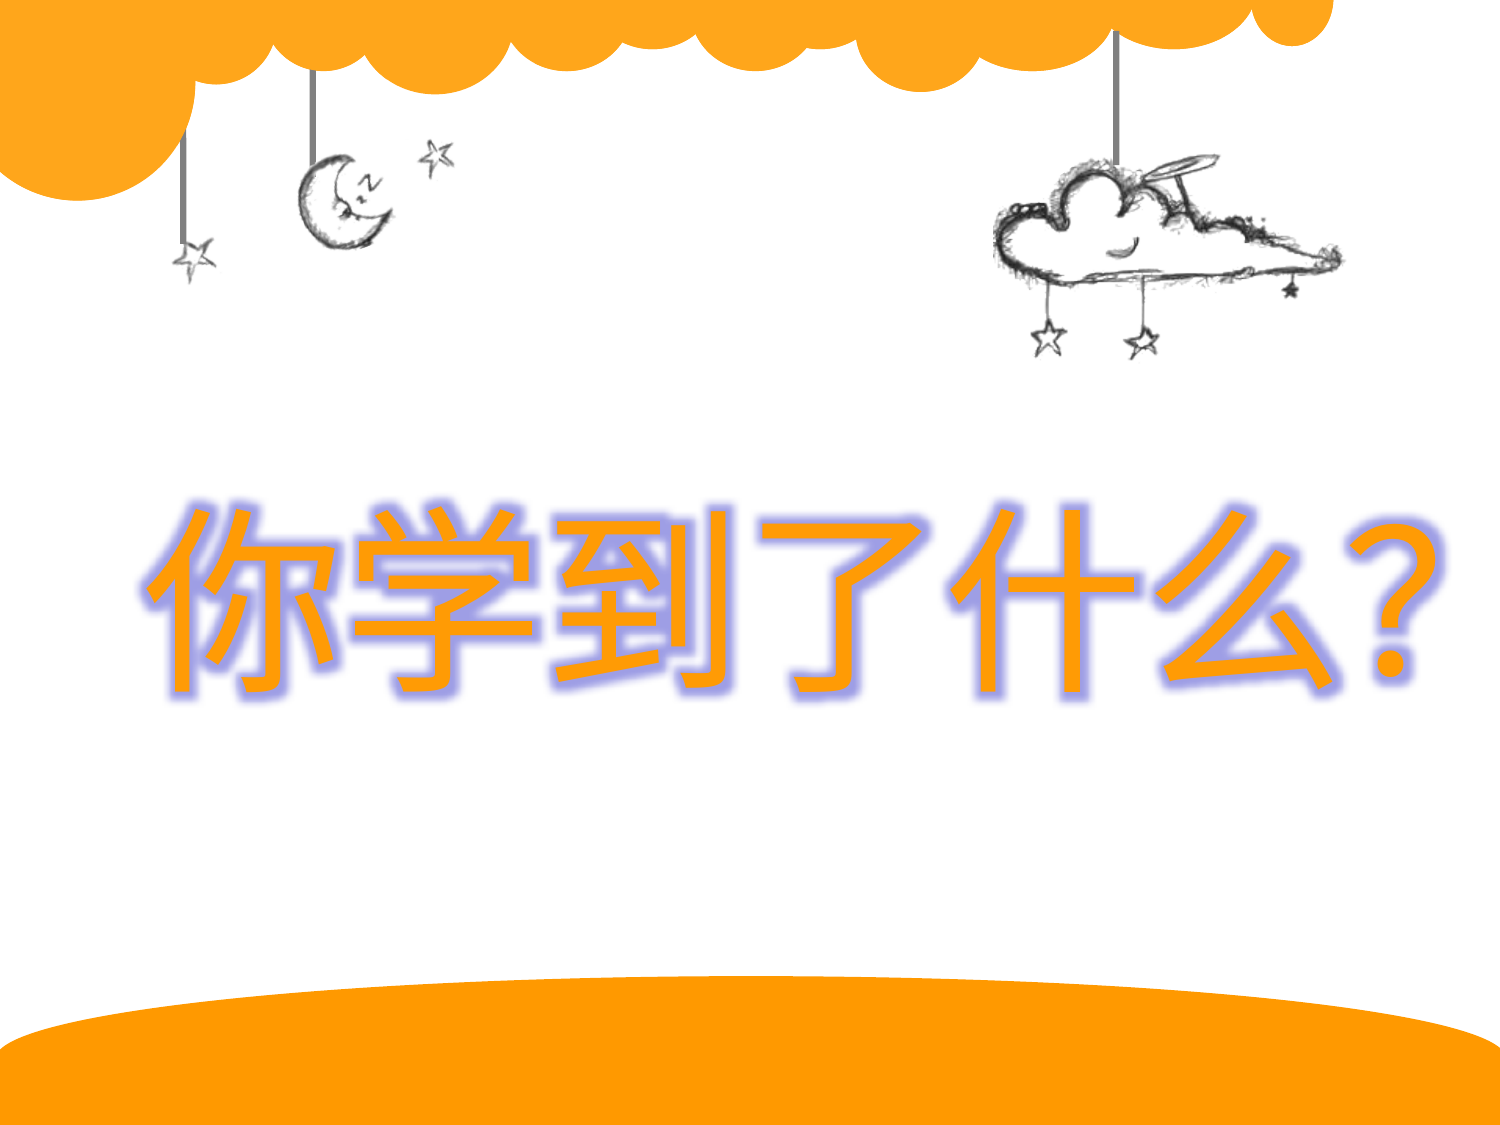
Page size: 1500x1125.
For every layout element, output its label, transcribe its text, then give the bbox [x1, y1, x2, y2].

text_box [0, 0, 1334, 201]
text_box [111, 210, 561, 253]
text_box [0, 976, 1500, 1125]
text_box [946, 78, 1381, 389]
picture [164, 253, 347, 312]
text_box 你学到了什么？ [161, 501, 1403, 693]
